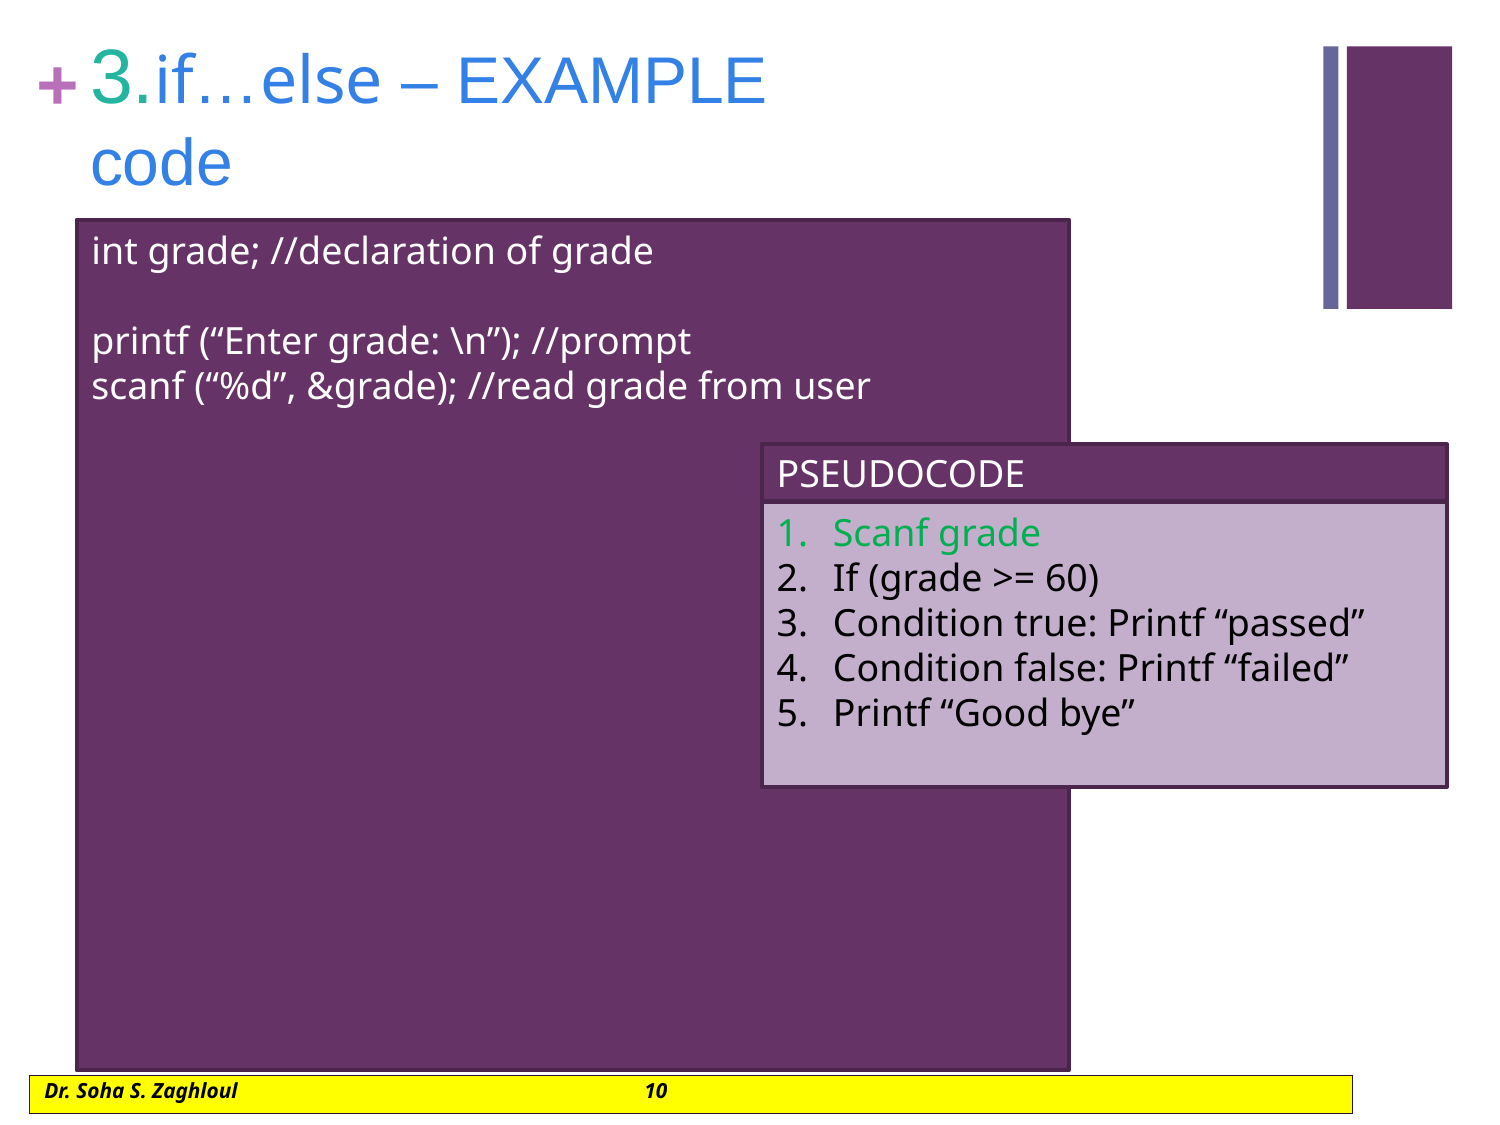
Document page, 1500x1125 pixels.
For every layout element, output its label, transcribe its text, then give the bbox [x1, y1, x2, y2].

text_box Dr. Soha S. Zaghloul 10 [29, 1075, 1353, 1114]
text_box int grade; //declaration of grade printf (“Enter grade: \n”); //prompt scanf (“%d”, &grade); //read grade from user [75, 218, 1071, 1072]
title 3.if…else – EXAMPLE code [75, 19, 1263, 207]
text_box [761, 443, 1448, 788]
